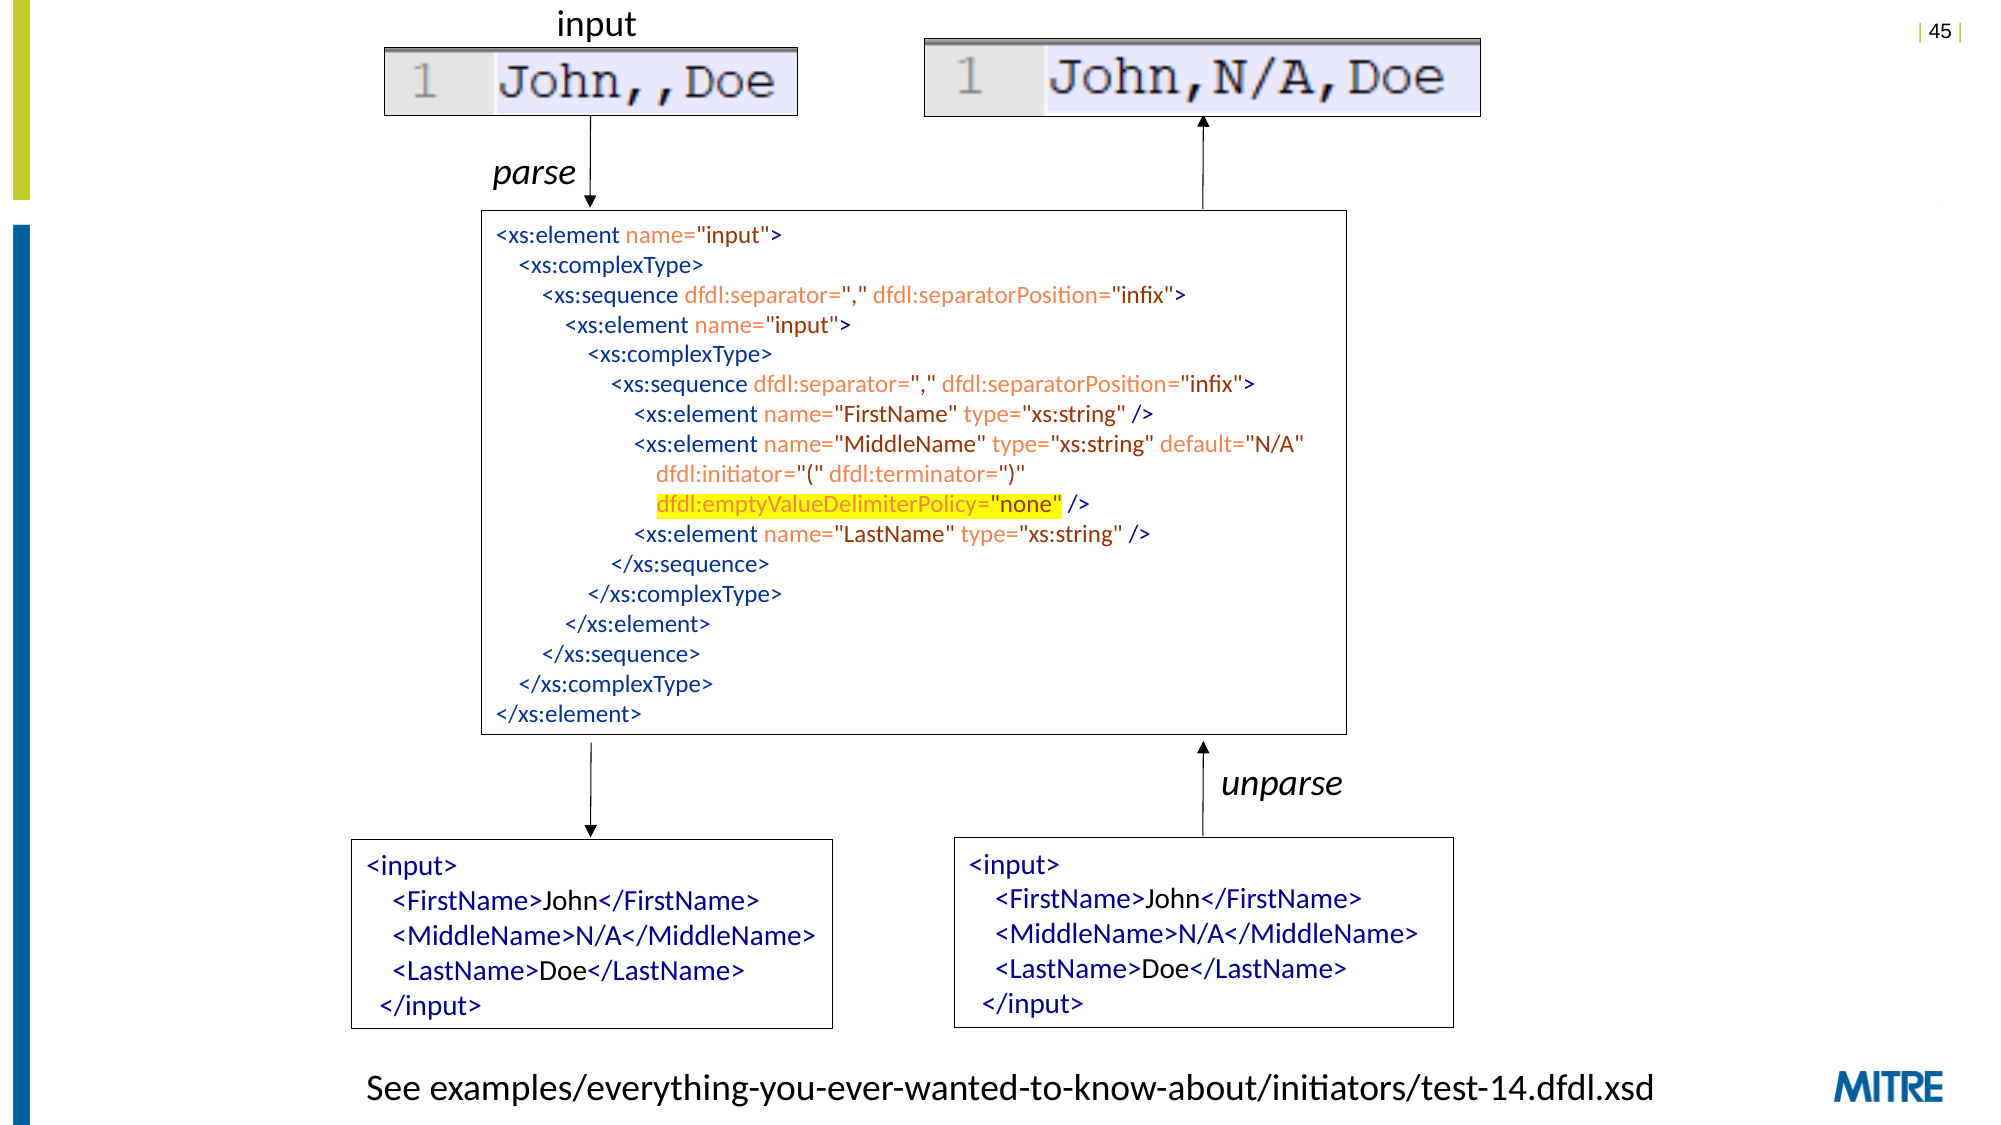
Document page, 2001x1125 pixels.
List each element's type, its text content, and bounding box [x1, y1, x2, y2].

text_box See examples/everything-you-ever-wanted-to-know-about/initiators/test-14.dfdl.xsd [351, 1055, 1671, 1116]
text_box input [541, 0, 652, 47]
text_box <input> <FirstName>John</FirstName> <MiddleName>N/A</MiddleName> <LastName>Doe</LastName> </input> [954, 837, 1454, 1028]
text_box <xs:element name="input"> <xs:complexType> <xs:sequence dfdl:separator="," dfdl:separatorPosition="infix"> <xs:element name="input"> <xs:complexType> <xs:sequence dfdl:separator="," dfdl:separatorPosition="infix"> <xs:element name="FirstName" type="xs:string" /> <xs:element name="MiddleName" type="xs:string" default="N/A" dfdl:initiator="(" dfdl:terminator=")" dfdl:emptyValueDelimiterPolicy="none" /> <xs:element name="LastName" type="xs:string" /> </xs:sequence> </xs:complexType> </xs:element> </xs:sequence> </xs:complexType> </xs:element> [481, 210, 1347, 735]
picture [1834, 1068, 1945, 1109]
picture [384, 47, 797, 117]
picture [924, 38, 1481, 117]
text_box unparse [1206, 750, 1367, 811]
text_box <input> <FirstName>John</FirstName> <MiddleName>N/A</MiddleName> <LastName>Doe</LastName> </input> [351, 839, 833, 1029]
text_box parse [477, 139, 589, 200]
